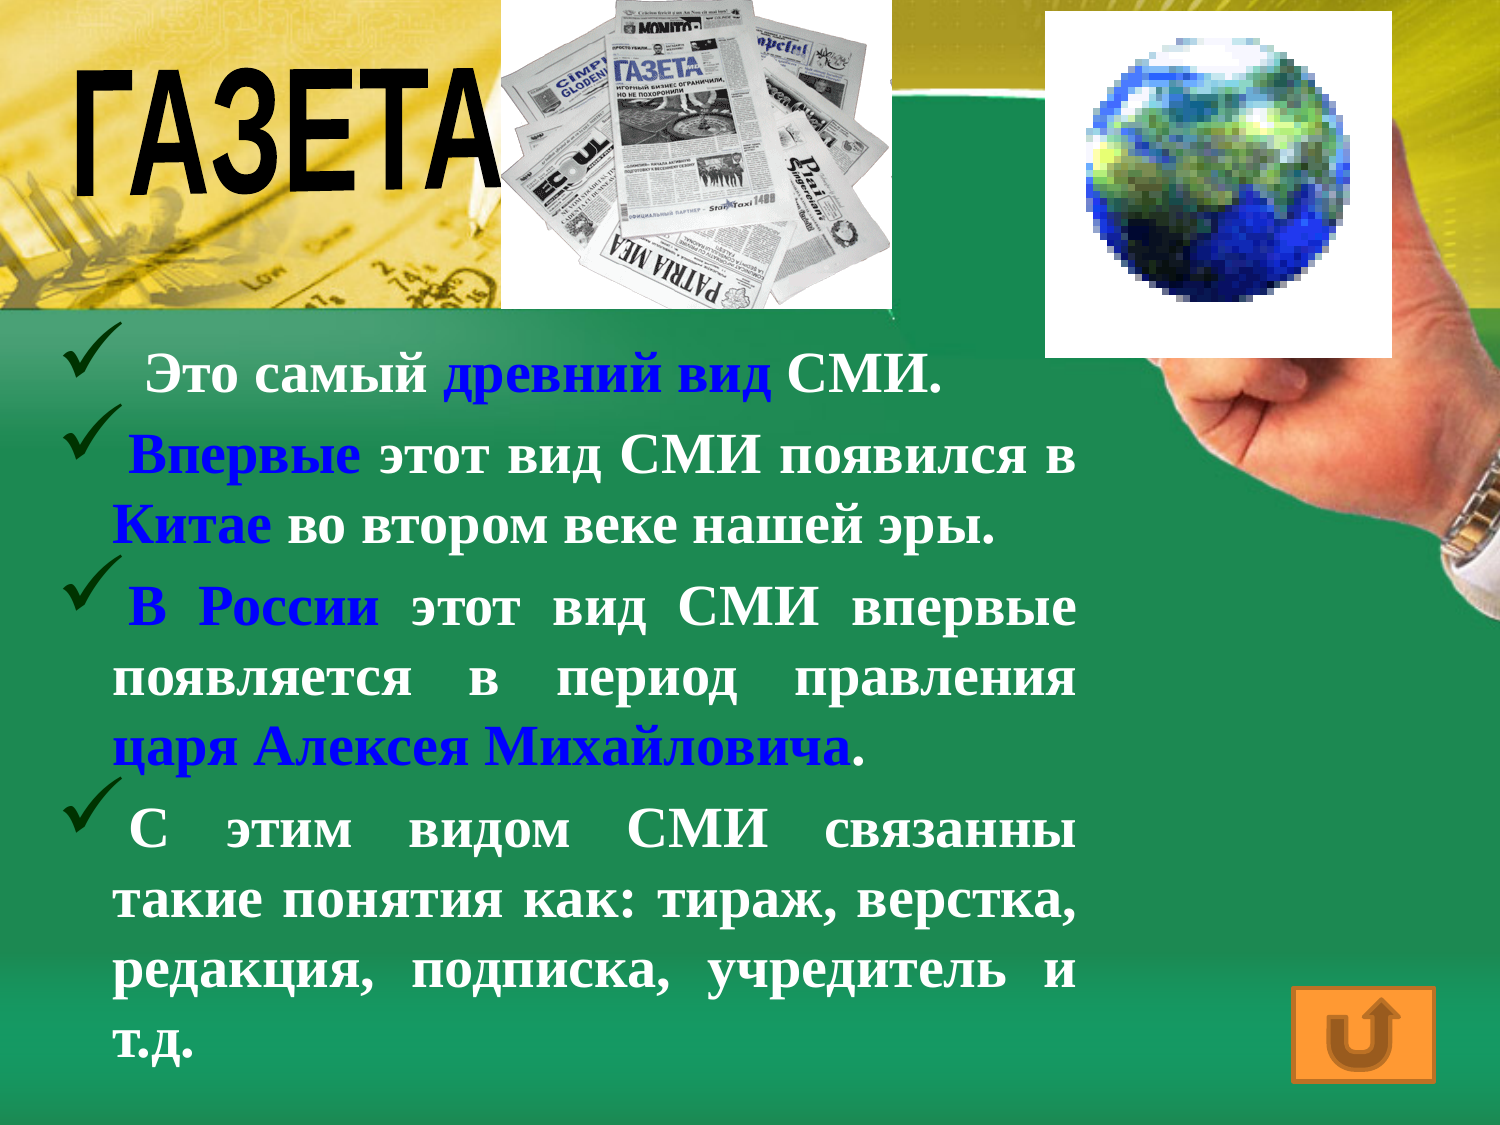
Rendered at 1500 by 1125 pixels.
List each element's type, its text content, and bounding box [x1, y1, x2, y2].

text_box [1291, 986, 1436, 1084]
picture [0, 0, 1500, 990]
list Это самый древний вид СМИ. Впервые этот вид СМИ появился в Китае во втором веке нашей эры. В России этот вид СМИ впервые появляется в период правления царя Алексея Михайловича. С этим видом СМИ связанны такие понятия как: тираж, верстка, редакция, подписка, учредитель и т.д. [40, 326, 1093, 1095]
